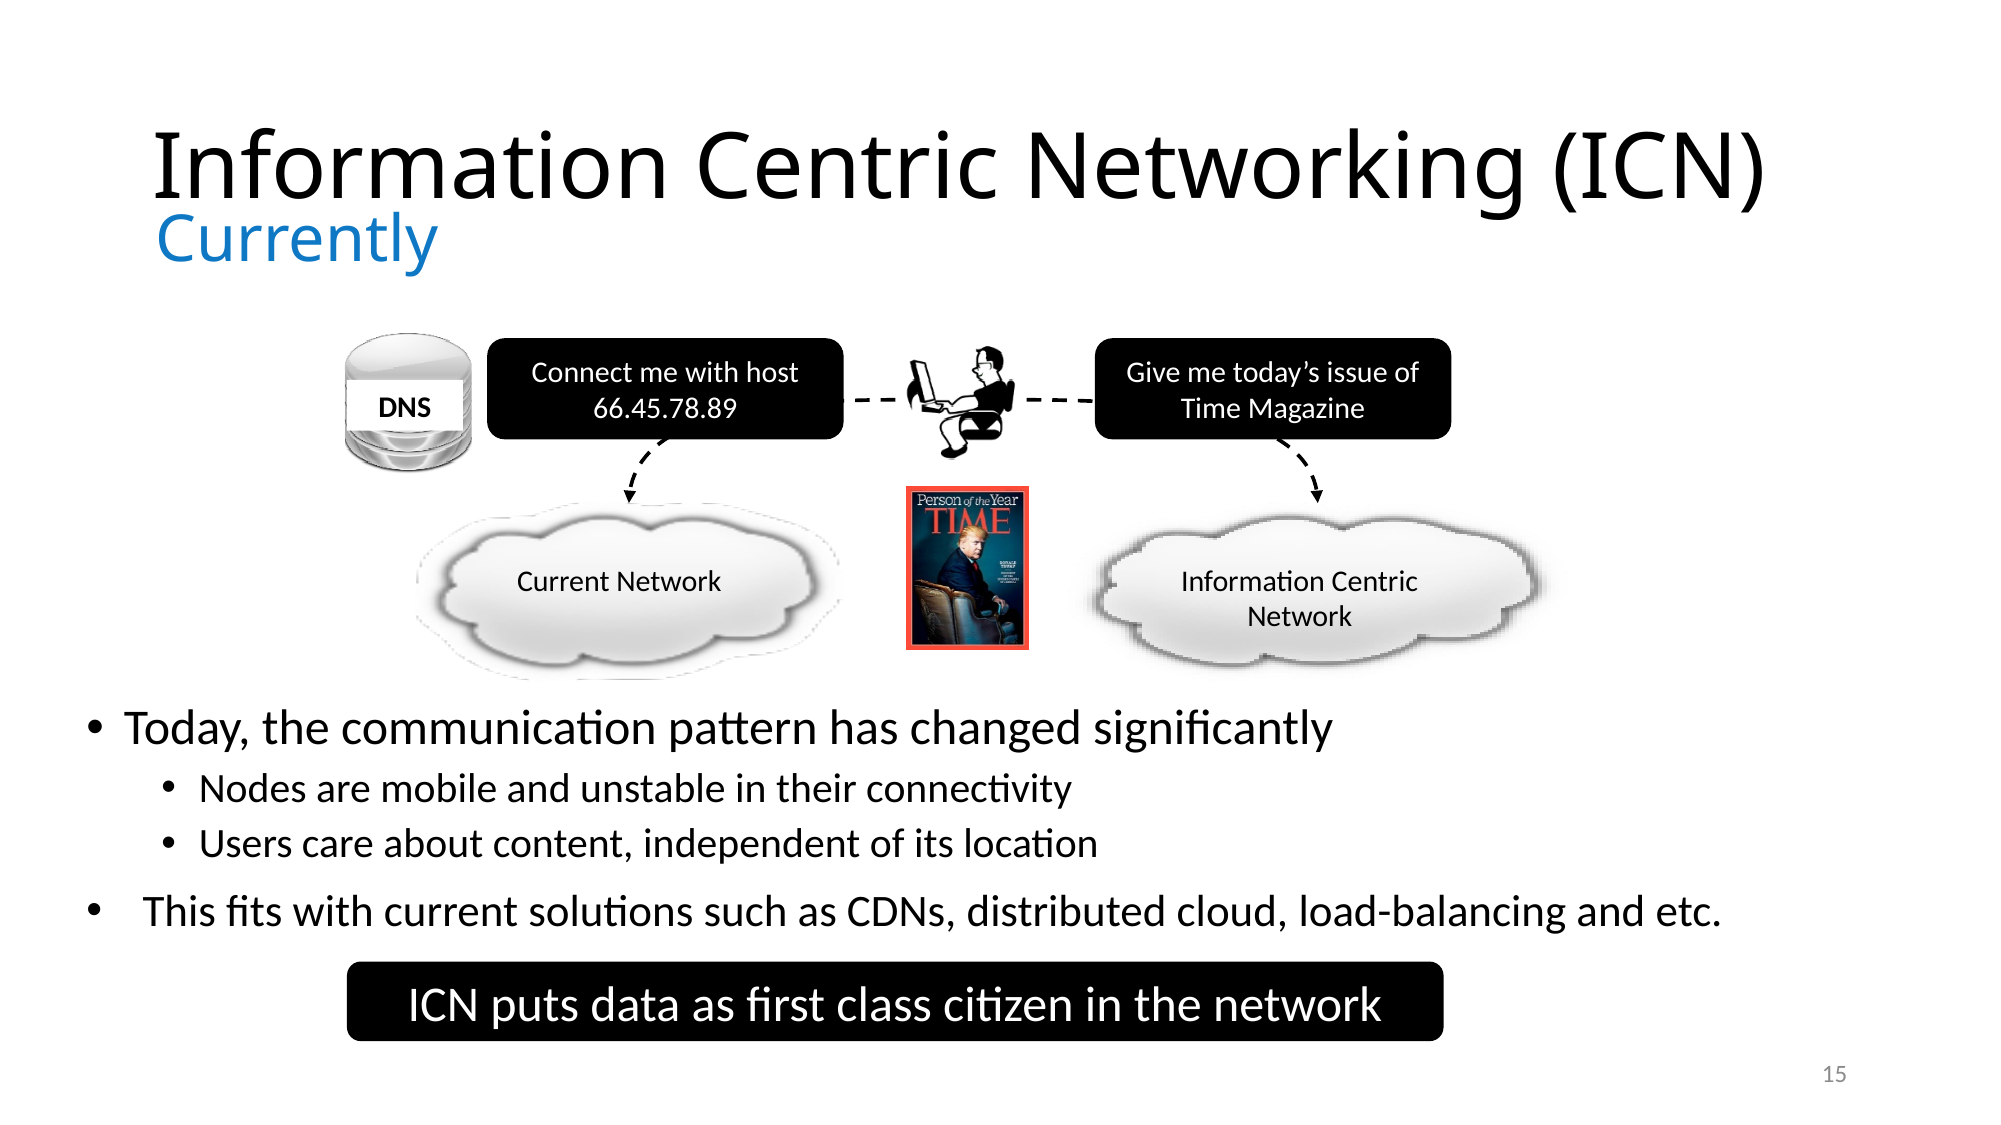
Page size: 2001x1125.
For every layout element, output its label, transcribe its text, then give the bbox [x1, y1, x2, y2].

picture [895, 327, 1027, 473]
text_box Connect me with host 66.45.78.89 [487, 338, 844, 440]
text_box Give me today’s issue of Time Magazine [1094, 338, 1452, 440]
title Information Centric Networking (ICN) [137, 59, 1863, 278]
text_box ICN puts data as first class citizen in the network [346, 961, 1444, 1042]
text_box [1026, 399, 1318, 504]
slide_number 15 [1412, 1042, 1863, 1103]
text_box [628, 399, 896, 504]
text_box Currently [155, 206, 2000, 278]
picture [1067, 502, 1568, 682]
picture [327, 314, 487, 490]
picture [415, 502, 843, 682]
text_box Today, the communication pattern has changed significantly Nodes are mobile and unstable in their connectivity Users care about content, independent of its location This fits with current solutions such as CDNs, distributed cloud, load-balancing and etc. [71, 694, 1833, 960]
picture [906, 486, 1029, 650]
